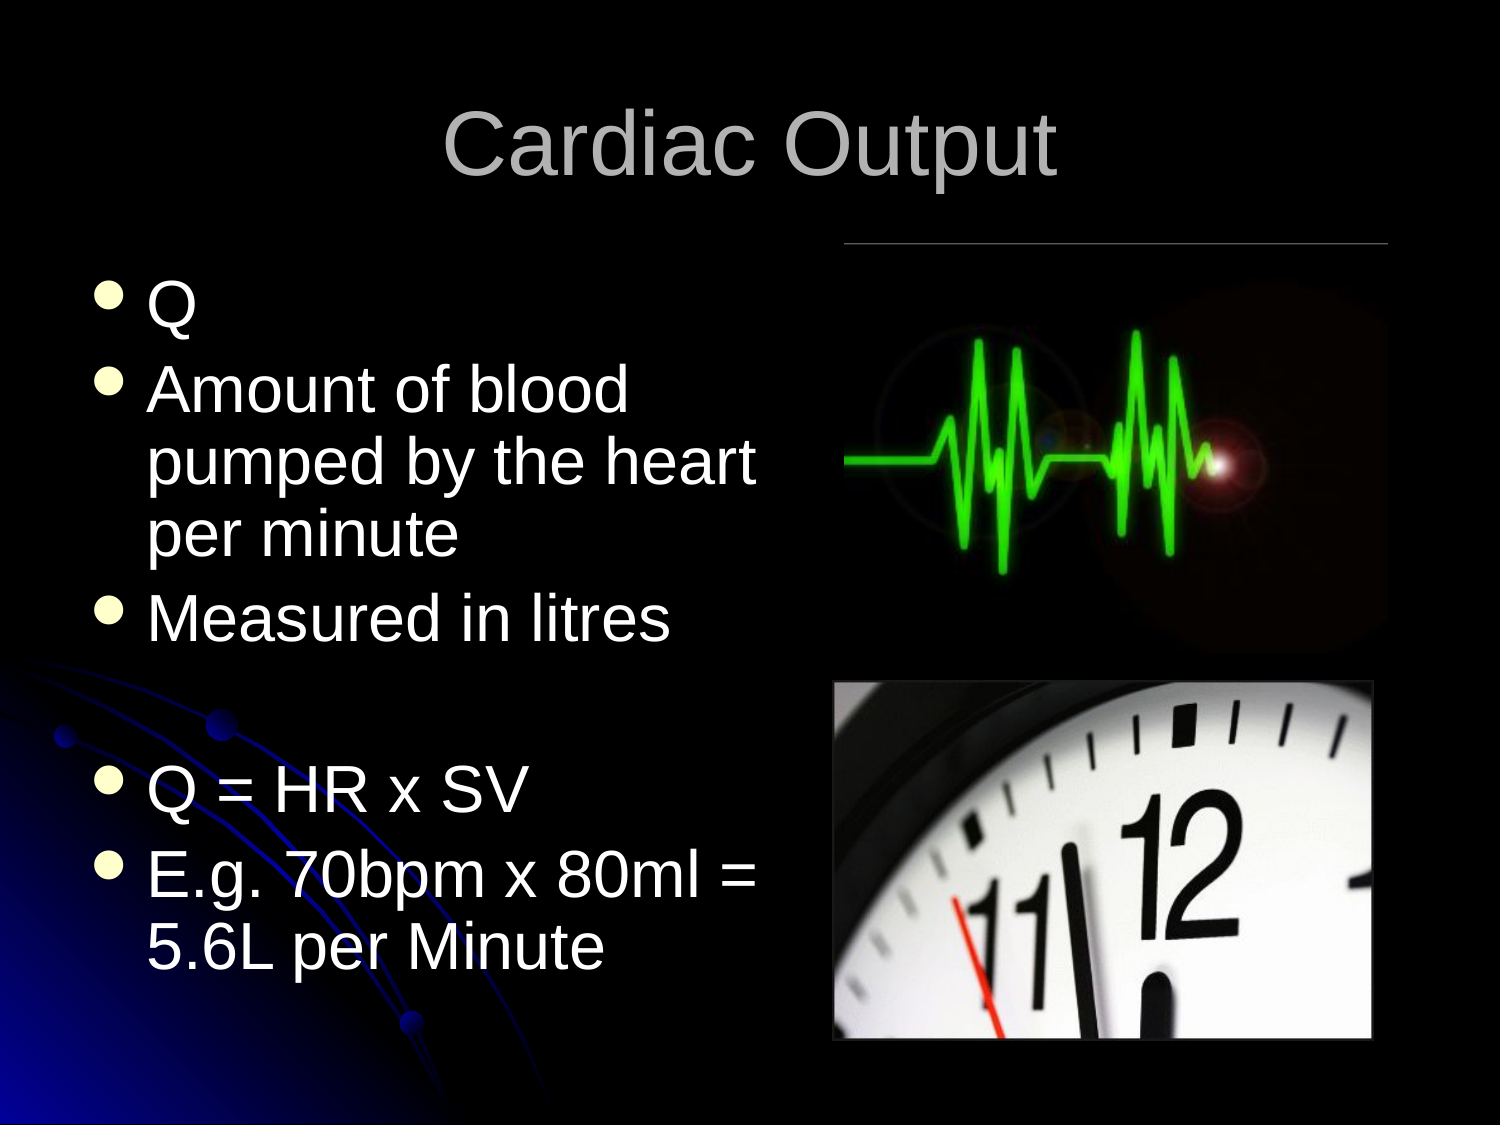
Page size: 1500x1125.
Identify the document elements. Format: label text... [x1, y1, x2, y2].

title Cardiac Output [74, 45, 1426, 233]
list Q Amount of blood pumped by the heart per minute Measured in litres Q = HR x SV E.g. 70bpm x 80ml = 5.6L per Minute [74, 262, 881, 1059]
picture [832, 680, 1374, 1042]
picture [844, 243, 1389, 653]
